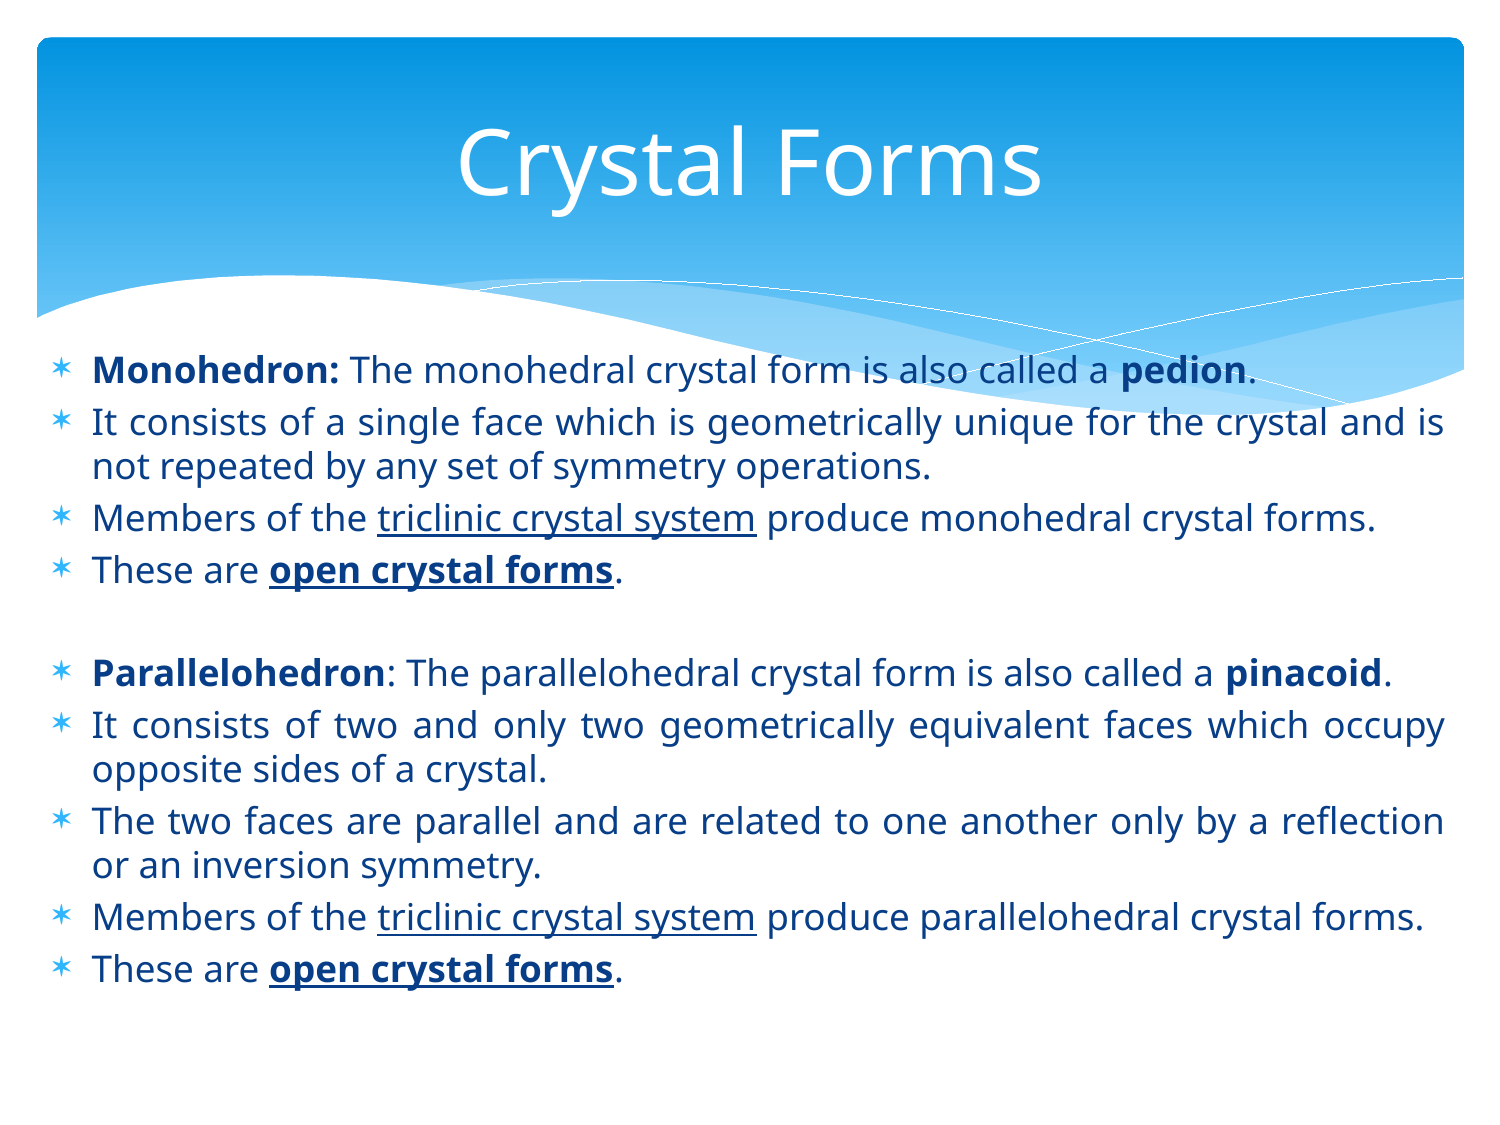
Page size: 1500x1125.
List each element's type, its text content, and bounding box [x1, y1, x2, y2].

title Crystal Forms [75, 55, 1425, 261]
list Monohedron: The monohedral crystal form is also called a pedion. It consists of a single face which is geometrically unique for the crystal and is not repeated by any set of symmetry operations. Members of the triclinic crystal system produce monohedral crystal forms. These are open crystal forms. Parallelohedron: The parallelohedral crystal form is also called a pinacoid. It consists of two and only two geometrically equivalent faces which occupy opposite sides of a crystal. The two faces are parallel and are related to one another only by a reflection or an inversion symmetry. Members of the triclinic crystal system produce parallelohedral crystal forms. These are open crystal forms. [37, 287, 1463, 1025]
